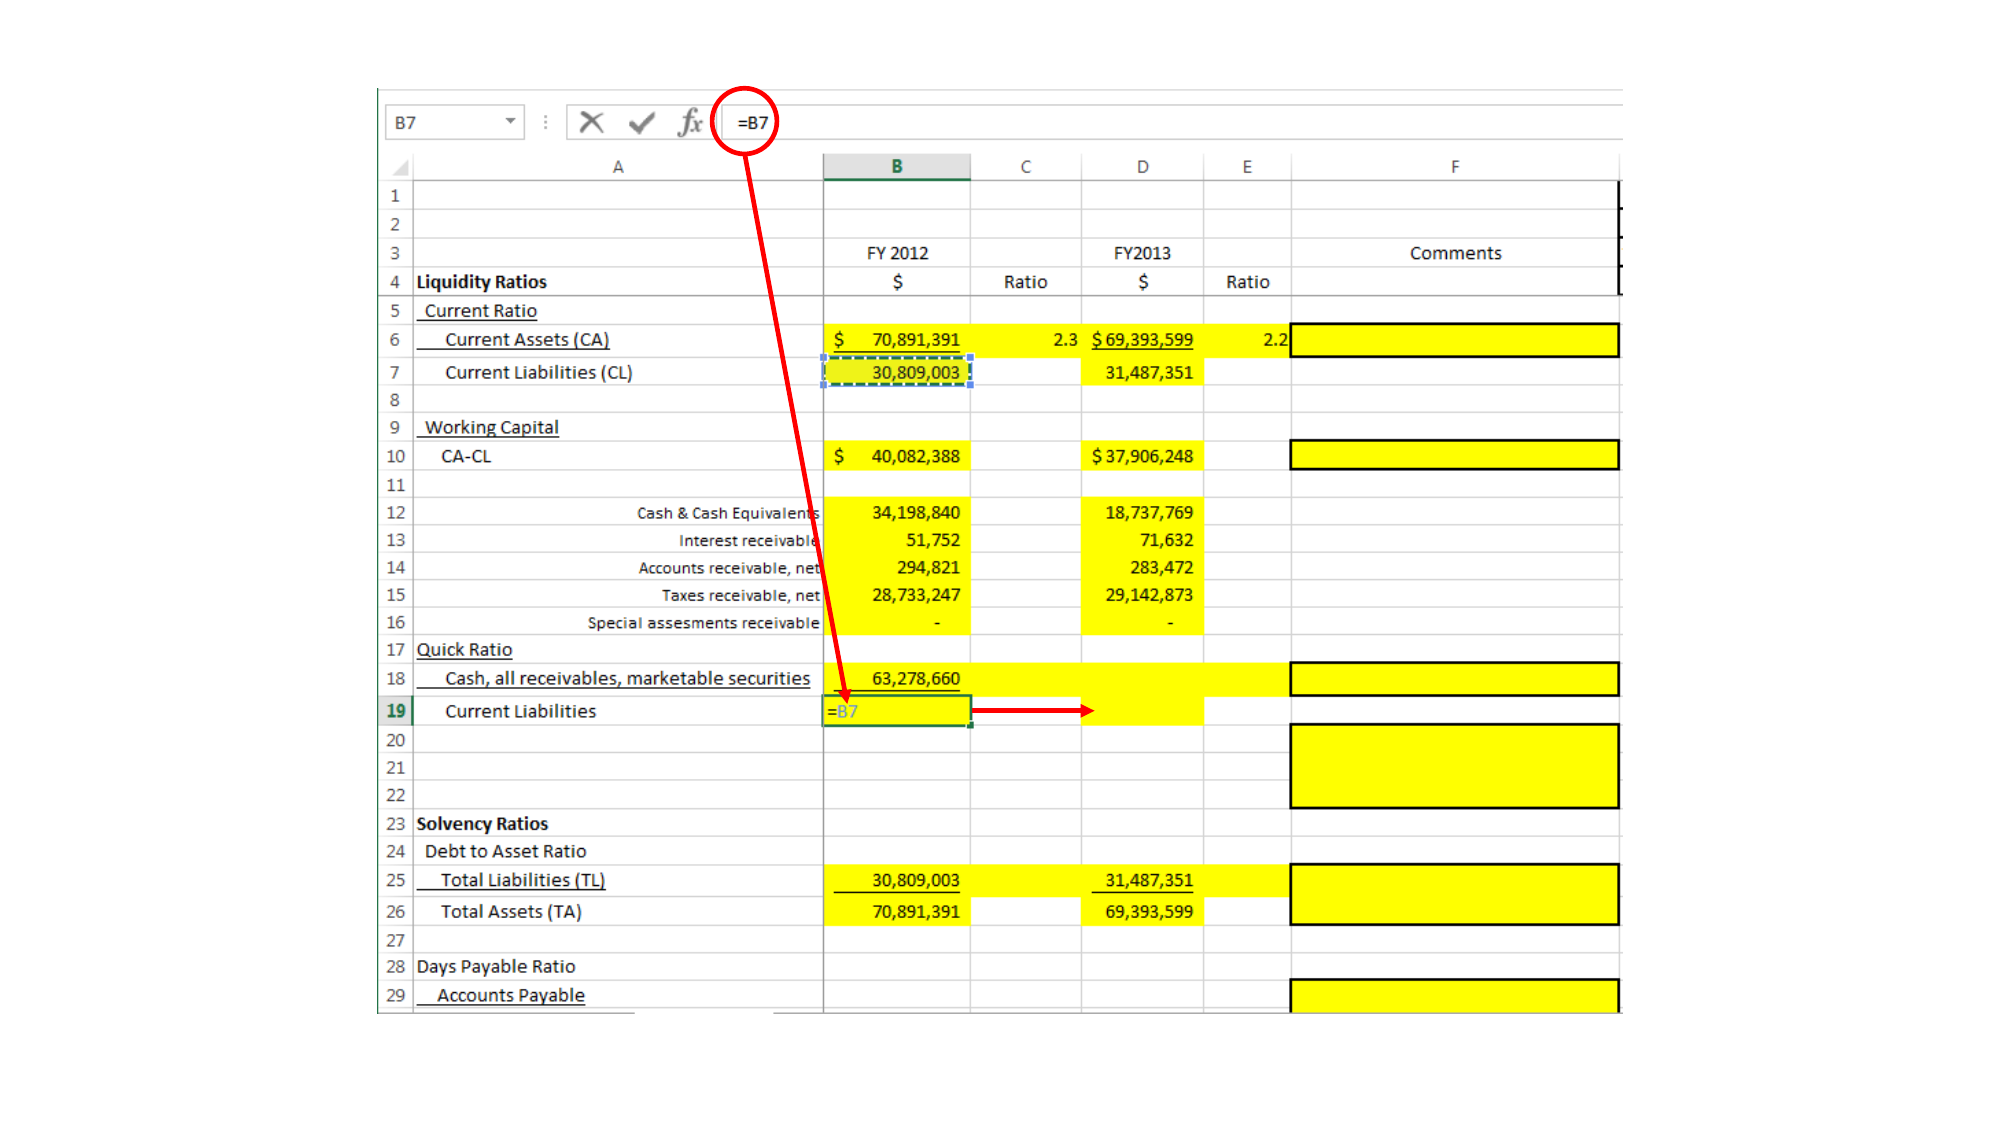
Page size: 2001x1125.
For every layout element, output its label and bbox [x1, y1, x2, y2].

text_box [744, 154, 848, 705]
list [377, 88, 1623, 1014]
